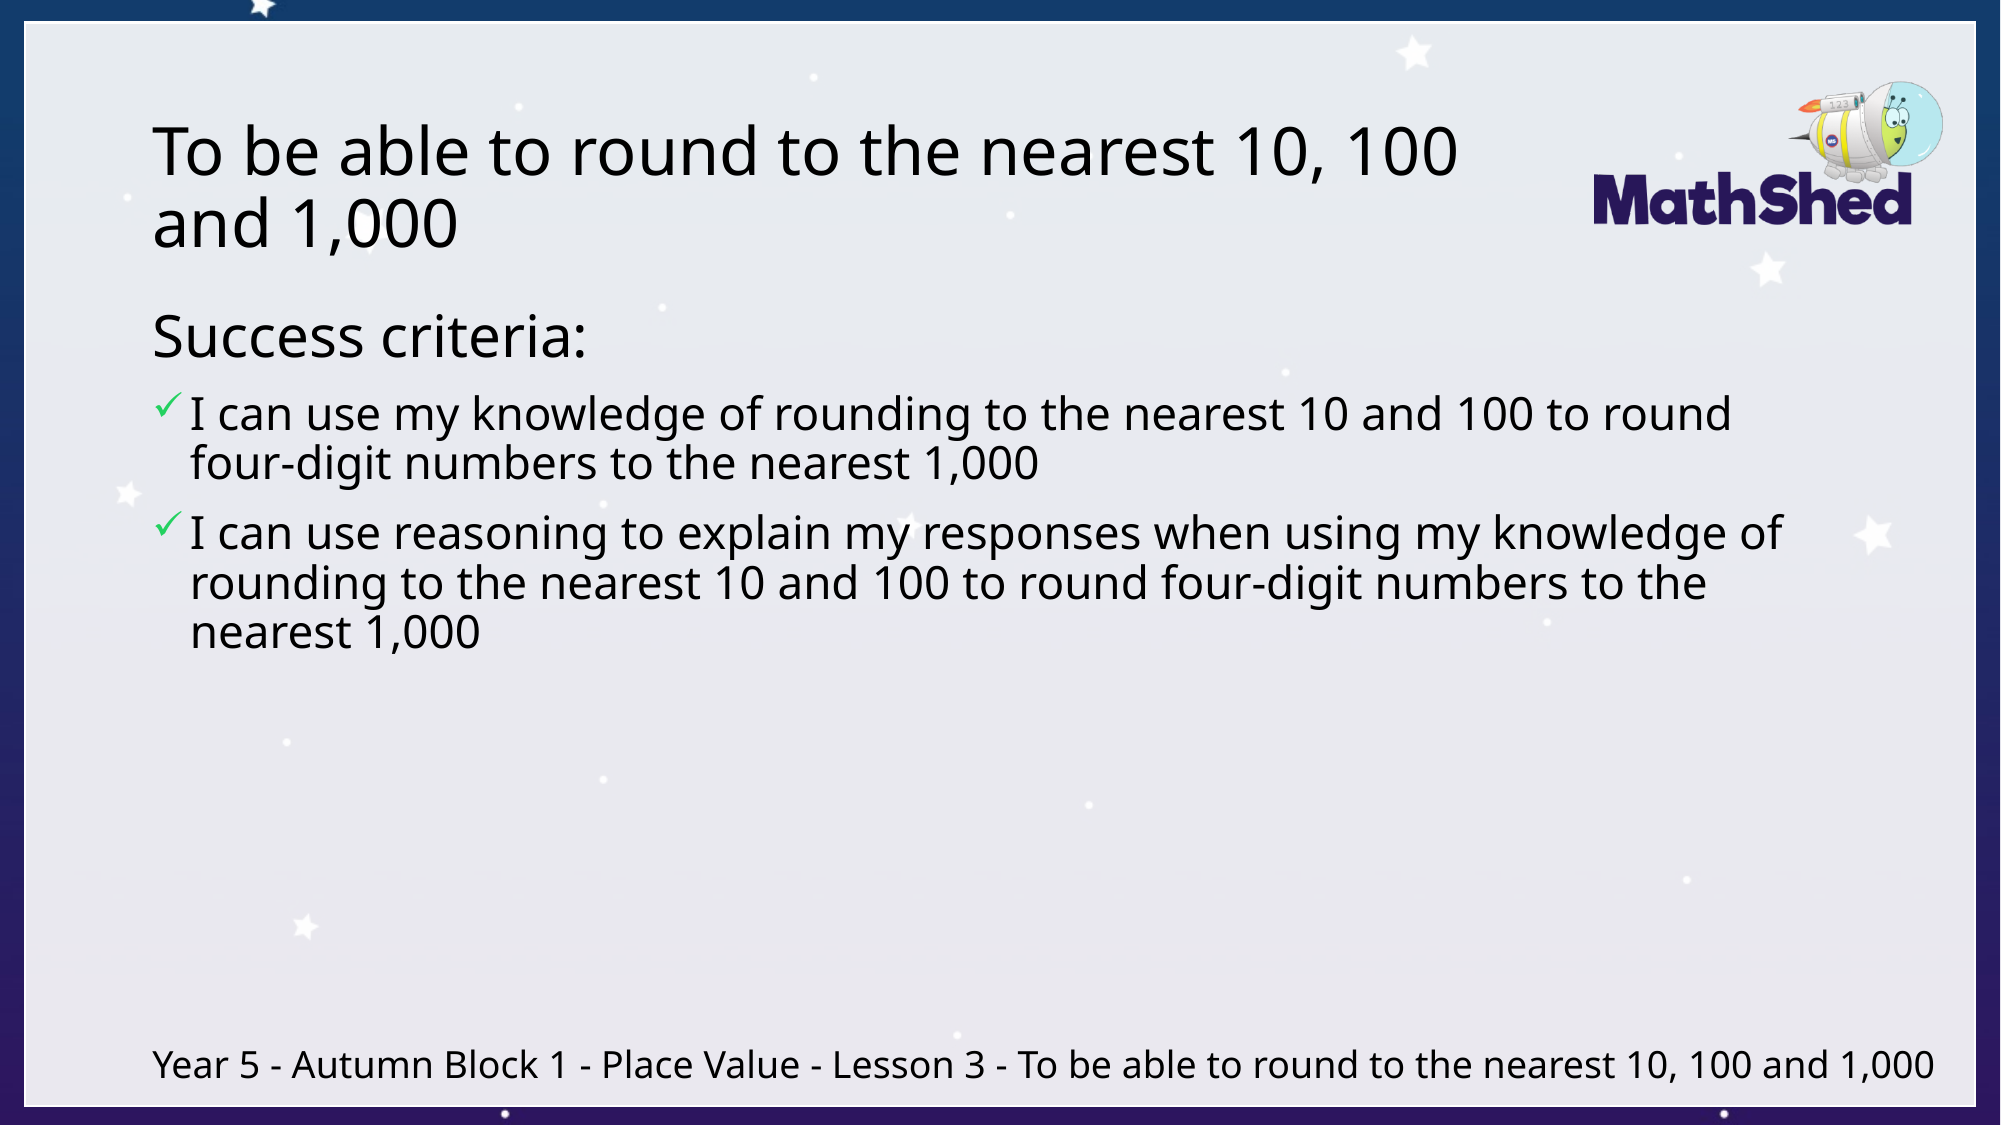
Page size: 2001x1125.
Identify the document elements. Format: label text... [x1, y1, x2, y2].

list Success criteria: I can use my knowledge of rounding to the nearest 10 and 100 to round four-digit numbers to the nearest 1,000 I can use reasoning to explain my responses when using my knowledge of rounding to the nearest 10 and 100 to round four-digit numbers to the nearest 1,000 [137, 299, 1863, 1014]
title To be able to round to the nearest 10, 100 and 1,000 [137, 81, 1578, 299]
picture [0, 0, 2001, 1125]
footer Year 5 - Autumn Block 1 - Place Value - Lesson 3 - To be able to round to the nearest 10, 100 and 1,000 [137, 1033, 1974, 1093]
